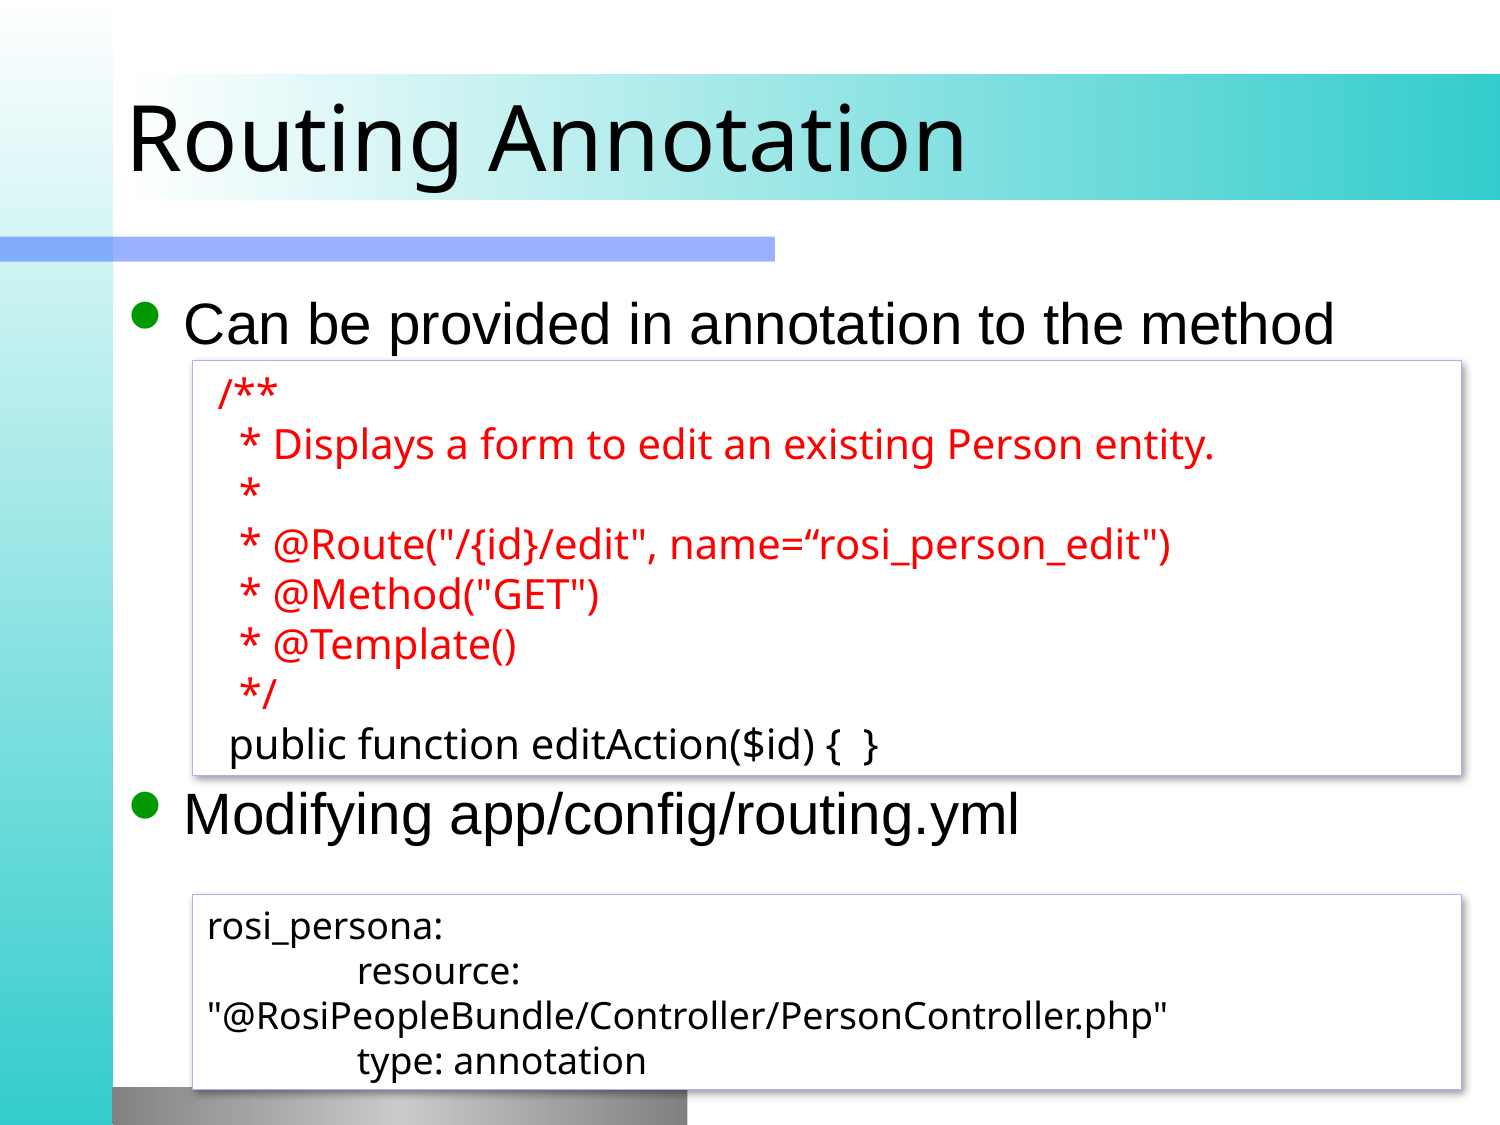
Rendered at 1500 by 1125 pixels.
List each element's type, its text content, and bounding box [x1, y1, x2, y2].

text_box rosi_persona: resource: "@RosiPeopleBundle/Controller/PersonController.php" type: annotation [192, 894, 1462, 1090]
list Can be provided in annotation to the method Modifying app/config/routing.yml [112, 278, 1388, 1082]
text_box /** * Displays a form to edit an existing Person entity. * * @Route("/{id}/edit", name=“rosi_person_edit") * @Method("GET") * @Template() */ public function editAction($id) { } [192, 360, 1462, 776]
title Routing Annotation [110, 40, 1386, 229]
